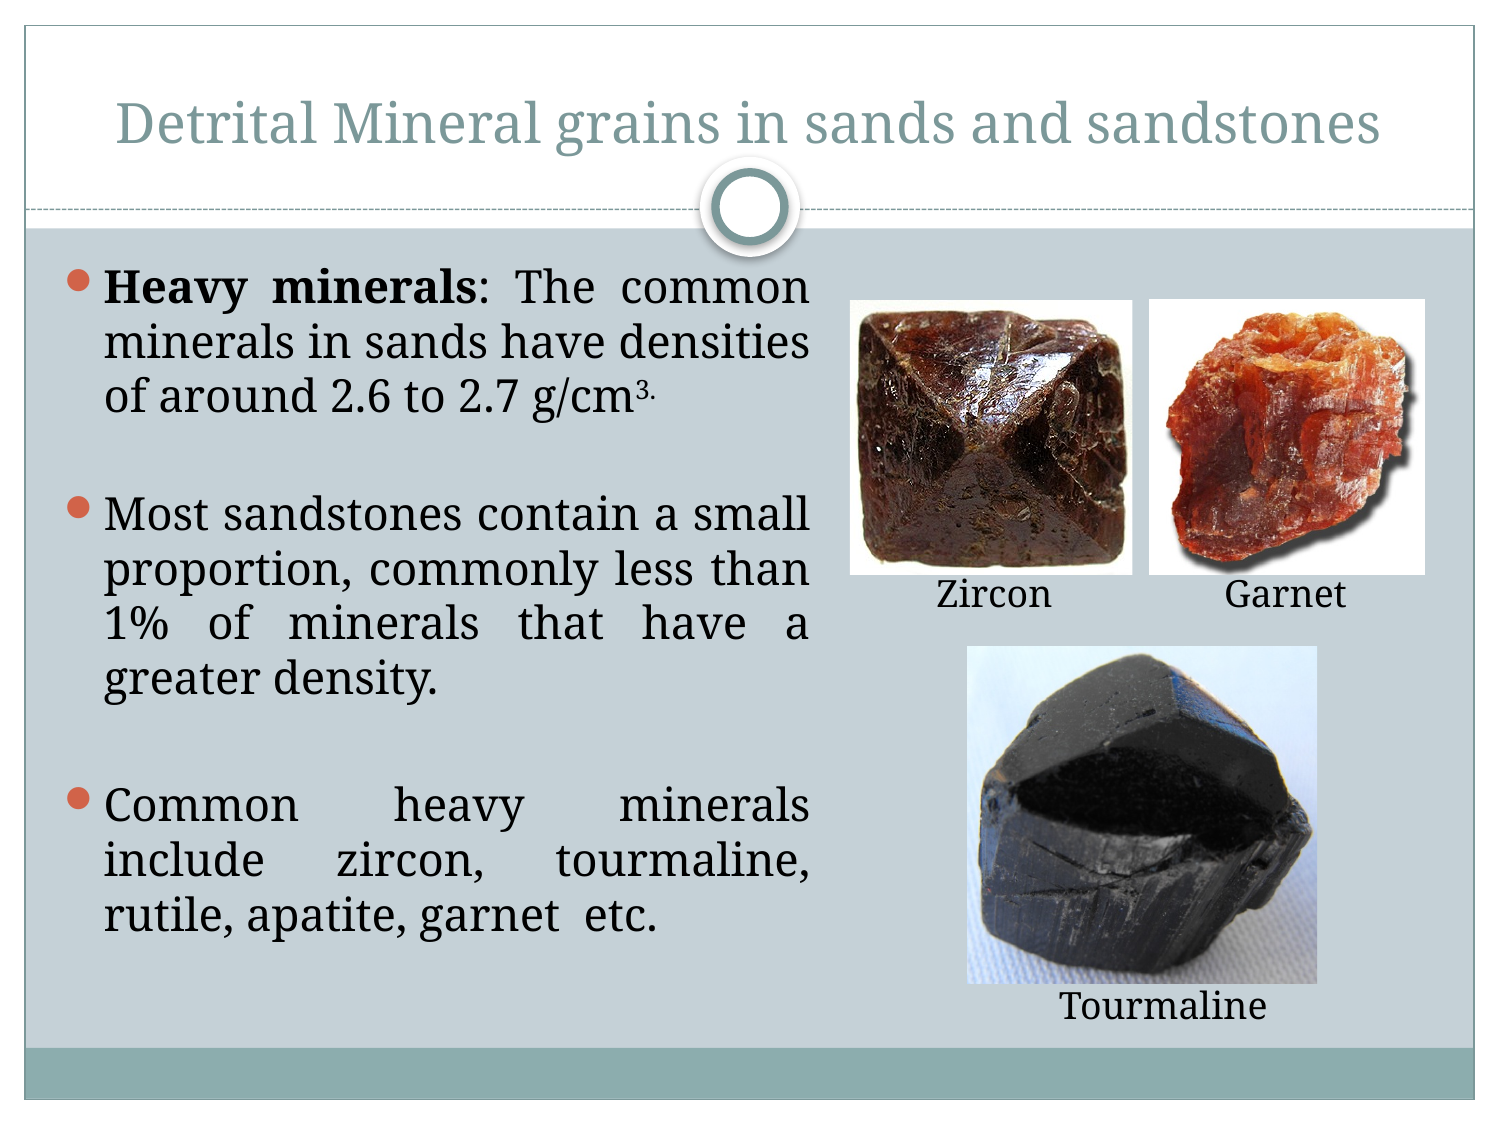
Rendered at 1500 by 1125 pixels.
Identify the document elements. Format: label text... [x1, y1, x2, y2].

title Detrital Mineral grains in sands and sandstones [49, 37, 1450, 162]
picture [849, 299, 1133, 576]
text_box Tourmaline [1044, 995, 1283, 1035]
picture [1149, 299, 1426, 576]
text_box Garnet [1209, 587, 1362, 623]
text_box Zircon [921, 587, 1068, 623]
list Heavy minerals: The common minerals in sands have densities of around 2.6 to 2.7 g/cm3. Most sandstones contain a small proportion, commonly less than 1% of minerals that have a greater density. Common heavy minerals include zircon, tourmaline, rutile, apatite, garnet etc. [49, 250, 825, 1001]
picture [966, 646, 1318, 985]
